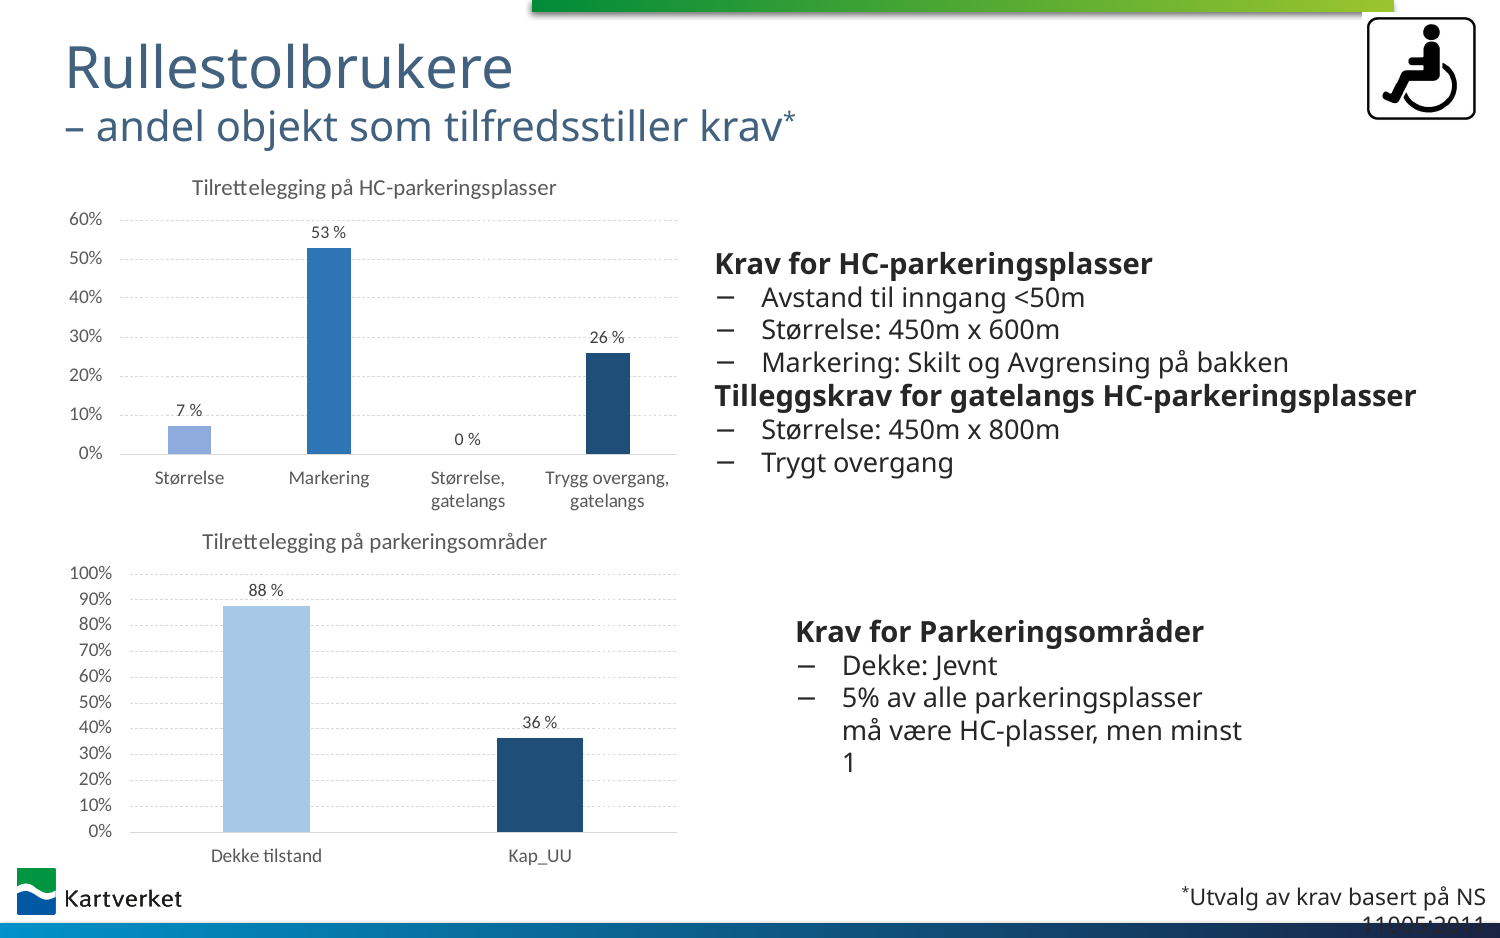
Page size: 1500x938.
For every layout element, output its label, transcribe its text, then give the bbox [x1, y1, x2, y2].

picture [62, 166, 688, 519]
text_box Rullestolbrukere – andel objekt som tilfredsstiller krav* [49, 25, 1431, 158]
picture [1362, 12, 1481, 126]
text_box Krav for Parkeringsområder Dekke: Jevnt 5% av alle parkeringsplasser må være HC-plasser, men minst 1 [780, 605, 1261, 786]
text_box *Utvalg av krav basert på NS 11005:2011 [1068, 873, 1500, 938]
picture [62, 520, 688, 874]
text_box Krav for HC-parkeringsplasser Avstand til inngang <50m Størrelse: 450m x 600m Markering: Skilt og Avgrensing på bakken Tilleggskrav for gatelangs HC-parkeringsplasser Størrelse: 450m x 800m Trygt overgang [699, 237, 1433, 485]
